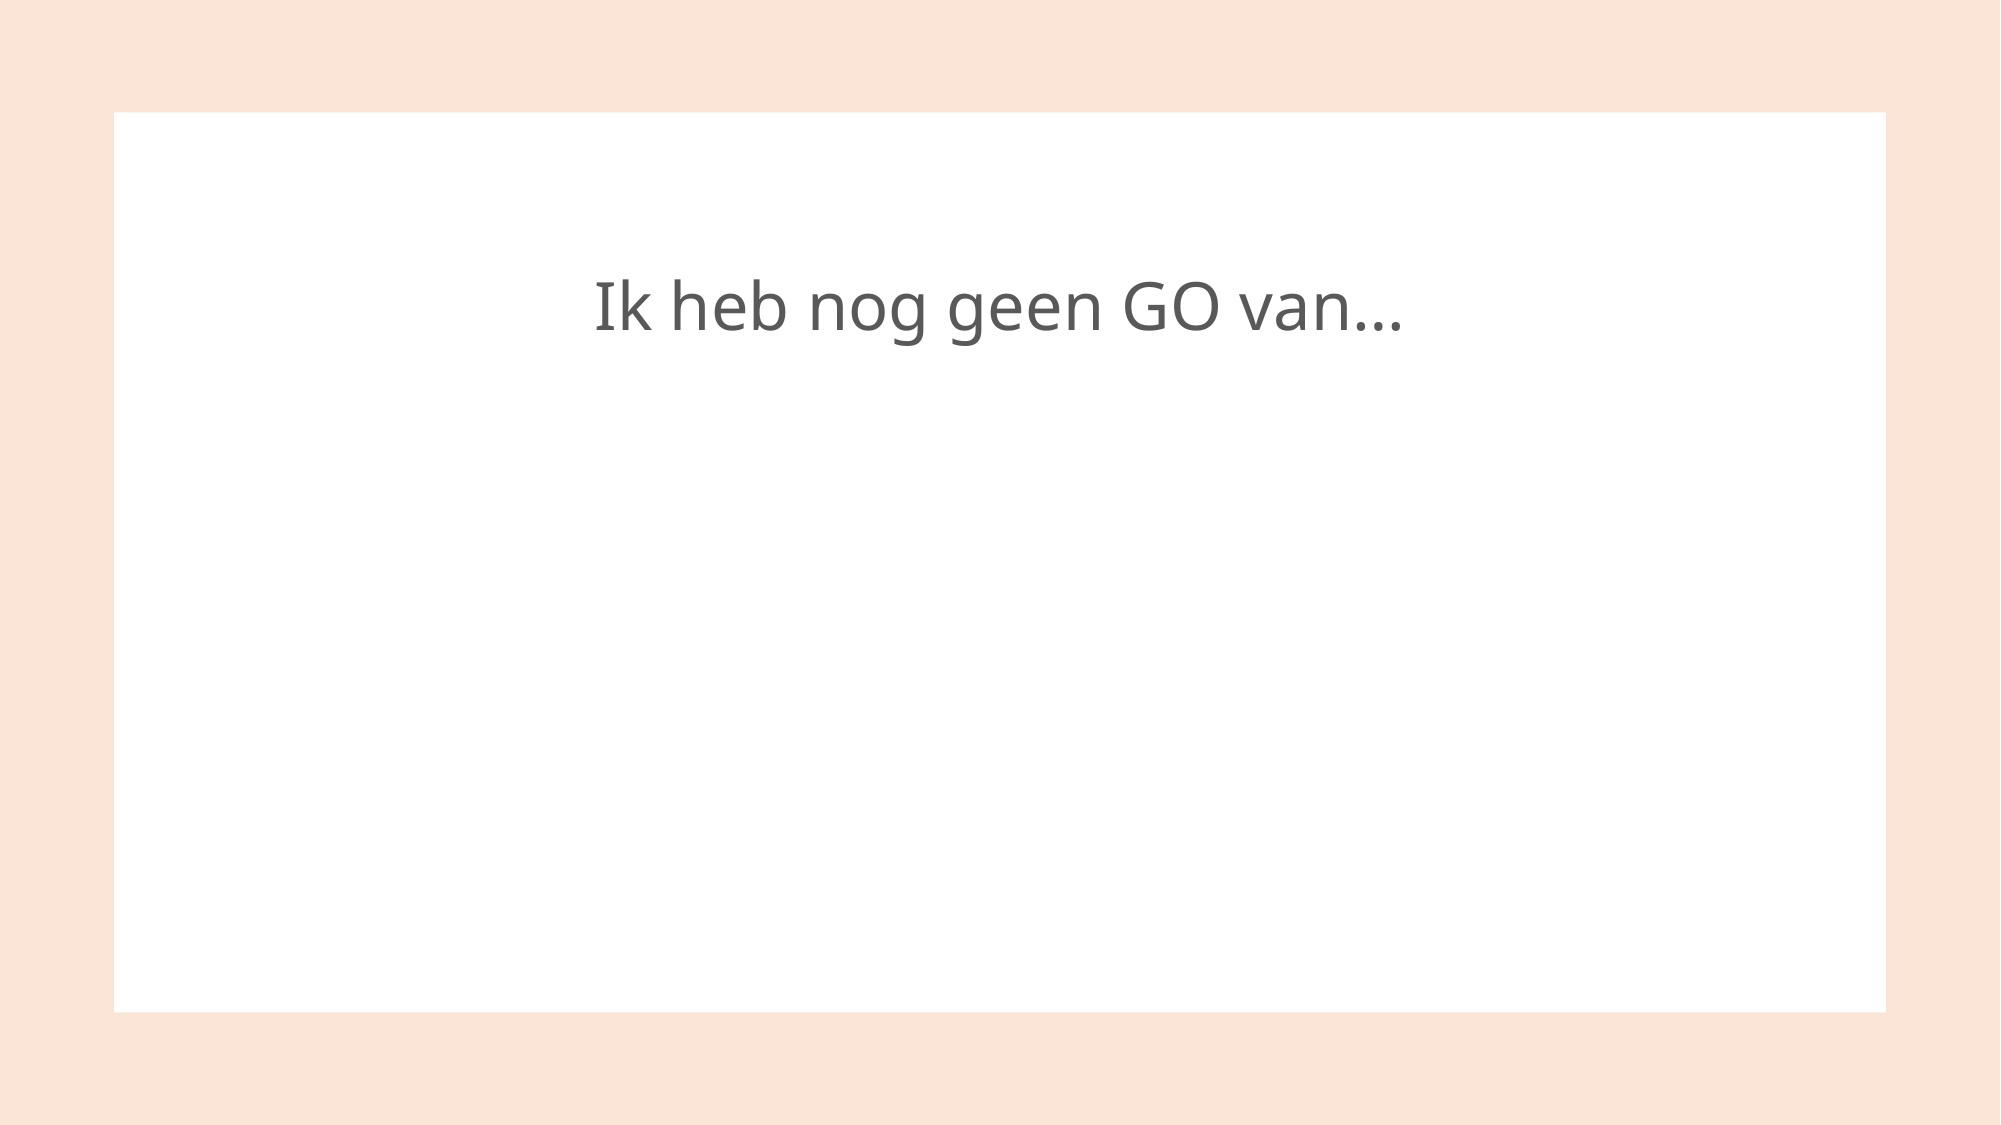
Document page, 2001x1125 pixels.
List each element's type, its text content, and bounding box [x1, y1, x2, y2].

text_box [0, 0, 2000, 1125]
text_box [113, 111, 1887, 1013]
title Ik heb nog geen GO van… [265, 206, 1735, 353]
